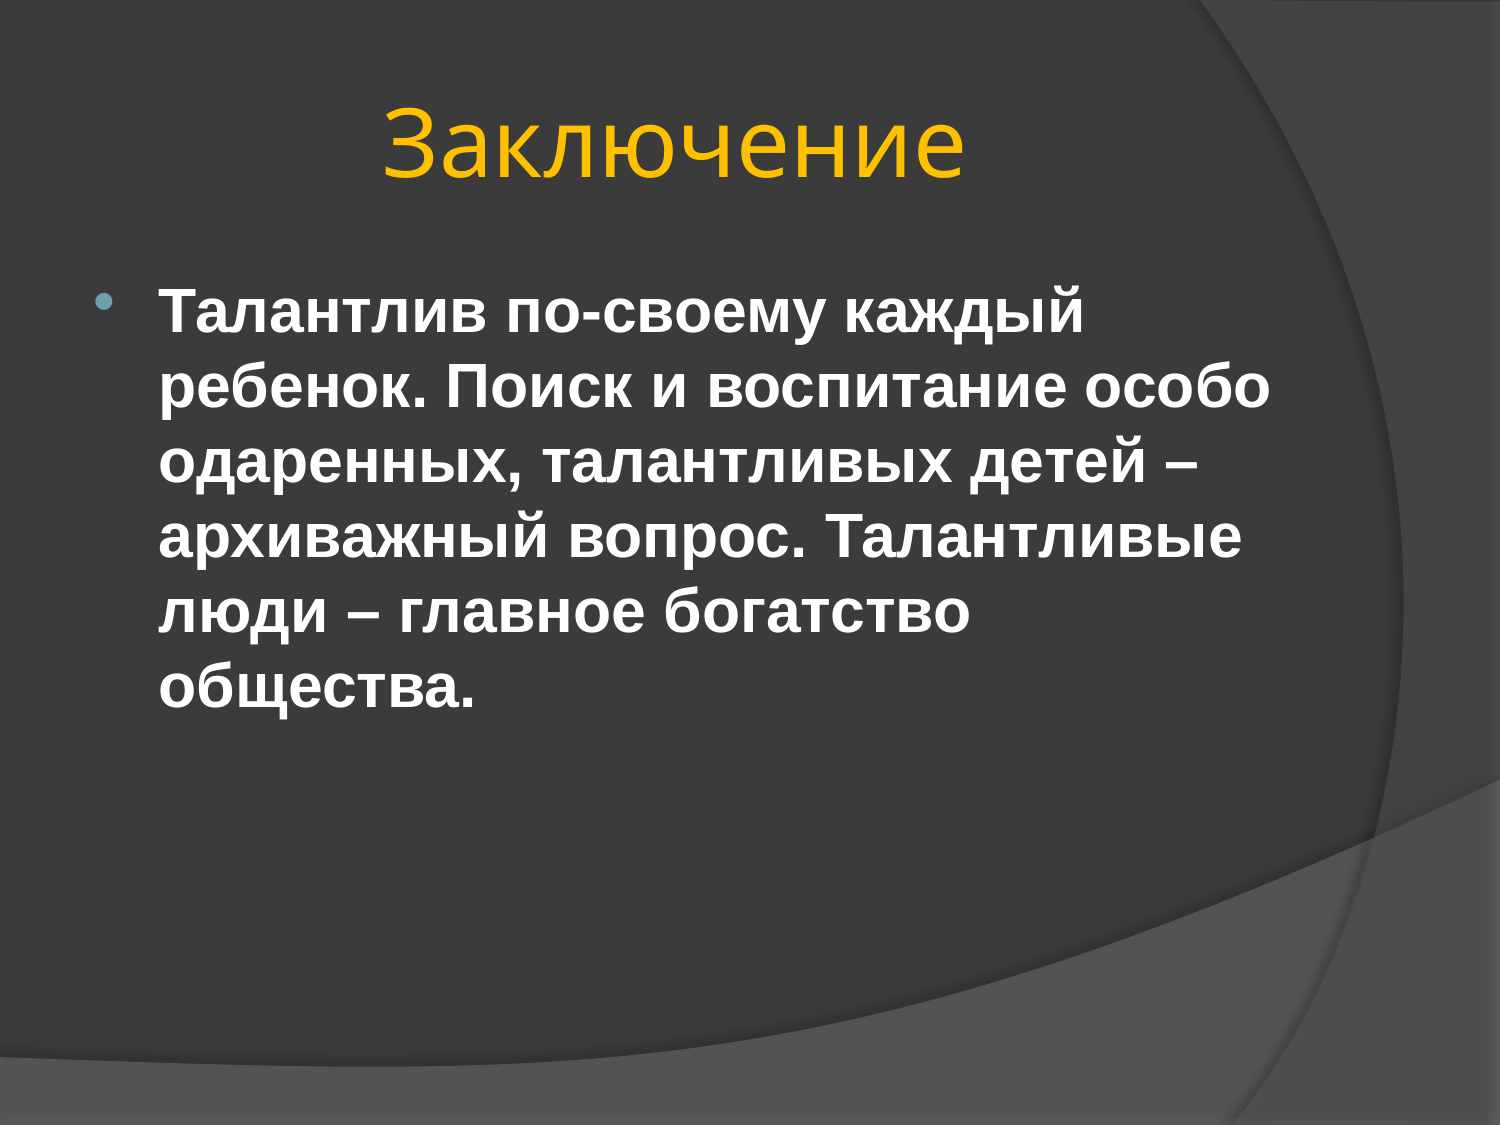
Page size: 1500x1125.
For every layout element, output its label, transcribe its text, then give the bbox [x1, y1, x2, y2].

list Талантлив по-своему каждый ребенок. Поиск и воспитание особо одаренных, талантливых детей – архиважный вопрос. Талантливые люди – главное богатство общества. [75, 262, 1300, 1005]
title Заключение [75, 45, 1300, 233]
